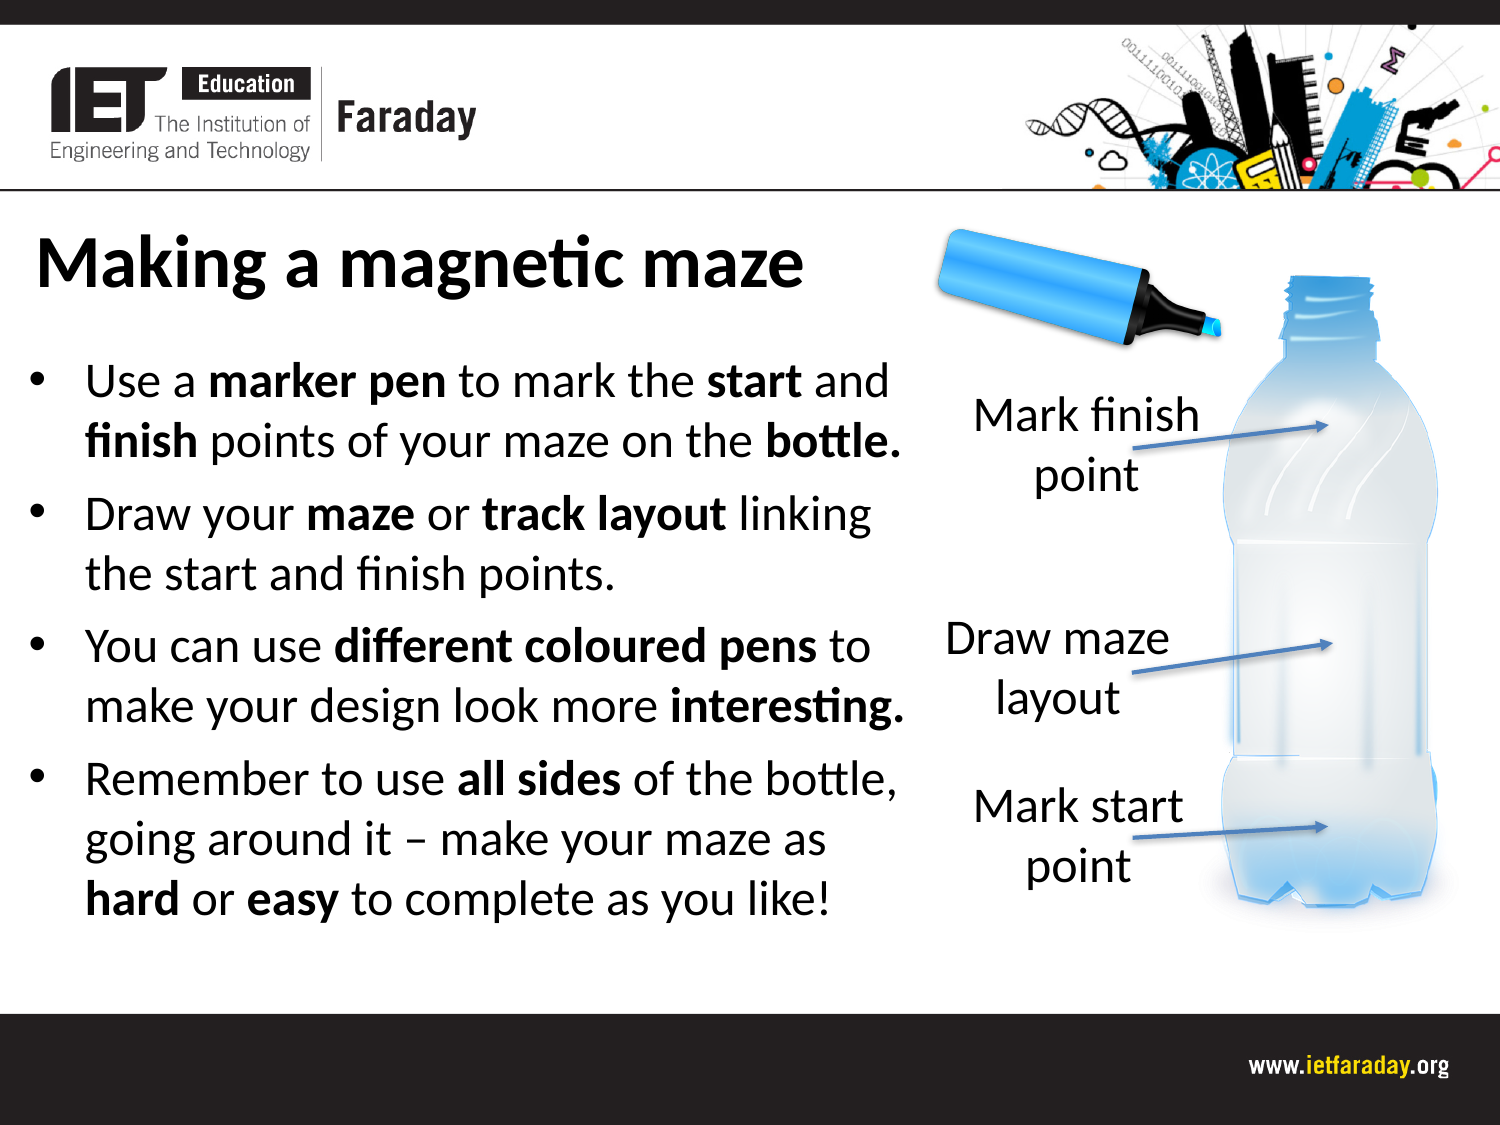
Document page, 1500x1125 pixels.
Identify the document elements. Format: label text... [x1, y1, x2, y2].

picture [0, 0, 1500, 1125]
text_box Draw maze layout [929, 597, 1152, 733]
text_box Use a marker pen to mark the start and finish points of your maze on the bottle. Draw your maze or track layout linking the start and finish points. You can use different coloured pens to make your design look more interesting. Remember to use all sides of the bottle, going around it – make your maze as hard or easy to complete as you like! [13, 340, 925, 933]
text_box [1132, 424, 1330, 449]
text_box Mark start point [949, 765, 1152, 900]
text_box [1131, 642, 1334, 673]
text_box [1132, 826, 1329, 838]
text_box Mark finish point [953, 374, 1152, 509]
text_box Making a magnetic maze [20, 205, 1284, 310]
